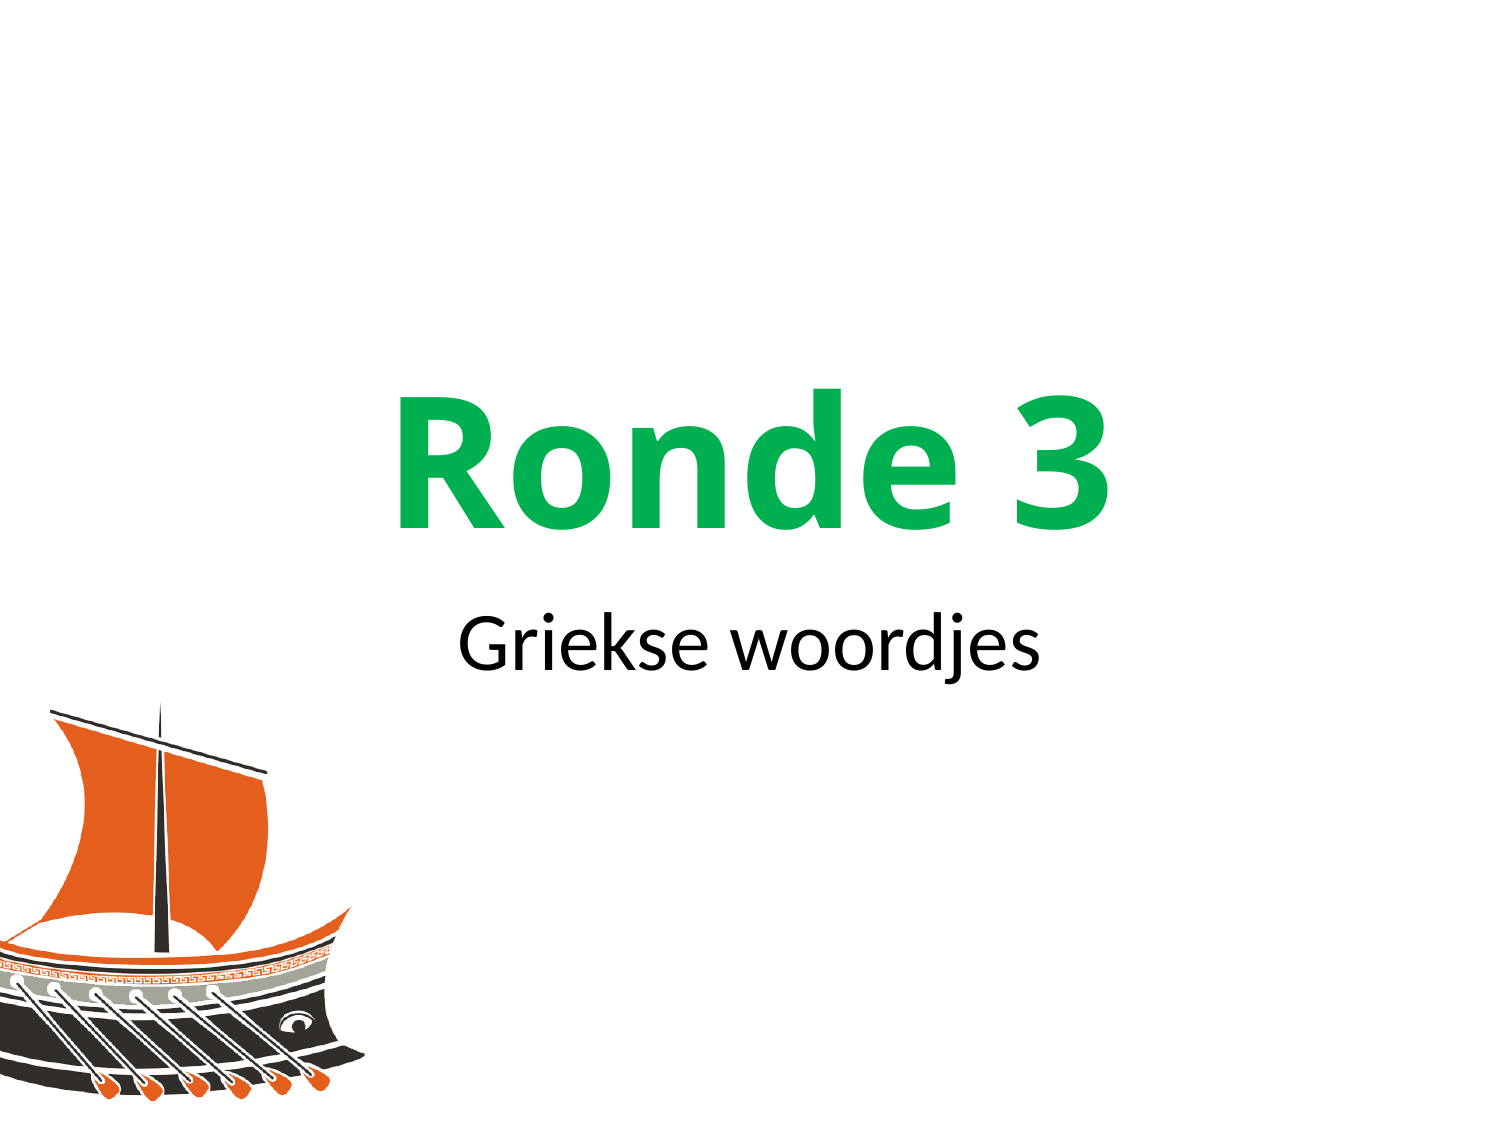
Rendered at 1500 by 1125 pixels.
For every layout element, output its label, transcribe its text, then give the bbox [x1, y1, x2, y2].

title Ronde 3 [112, 184, 1388, 576]
picture [0, 689, 371, 1115]
subtitle Griekse woordjes [187, 590, 1313, 863]
